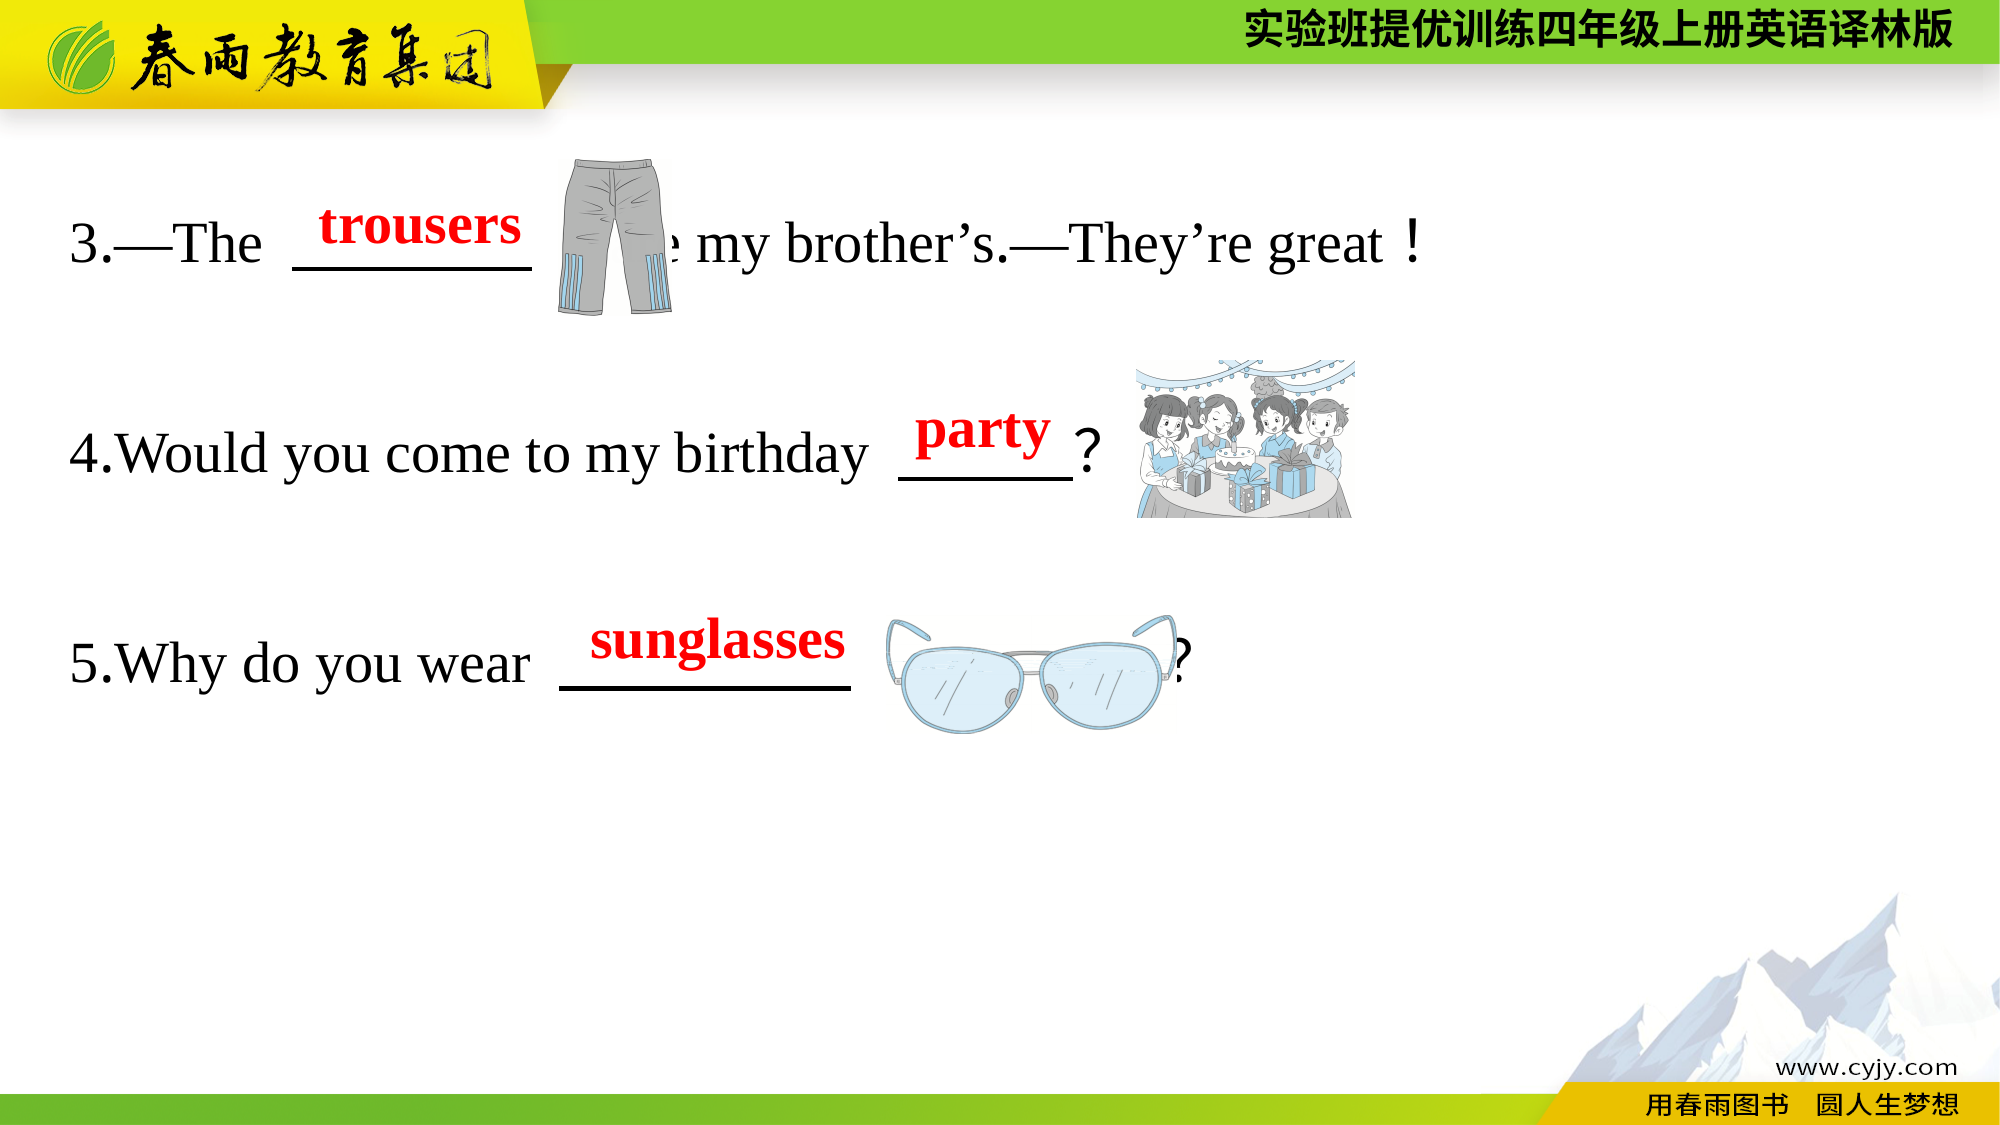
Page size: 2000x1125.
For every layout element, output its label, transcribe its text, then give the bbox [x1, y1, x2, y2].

text_box party [900, 381, 1067, 467]
text_box trousers [304, 177, 537, 263]
text_box sunglasses [575, 592, 862, 678]
picture [0, 0, 2000, 1125]
list 3.—The are my brother’s.—They’re great！ 4.Would you come to my birthday ？ 5.Why do you wear today？ [54, 161, 1939, 707]
